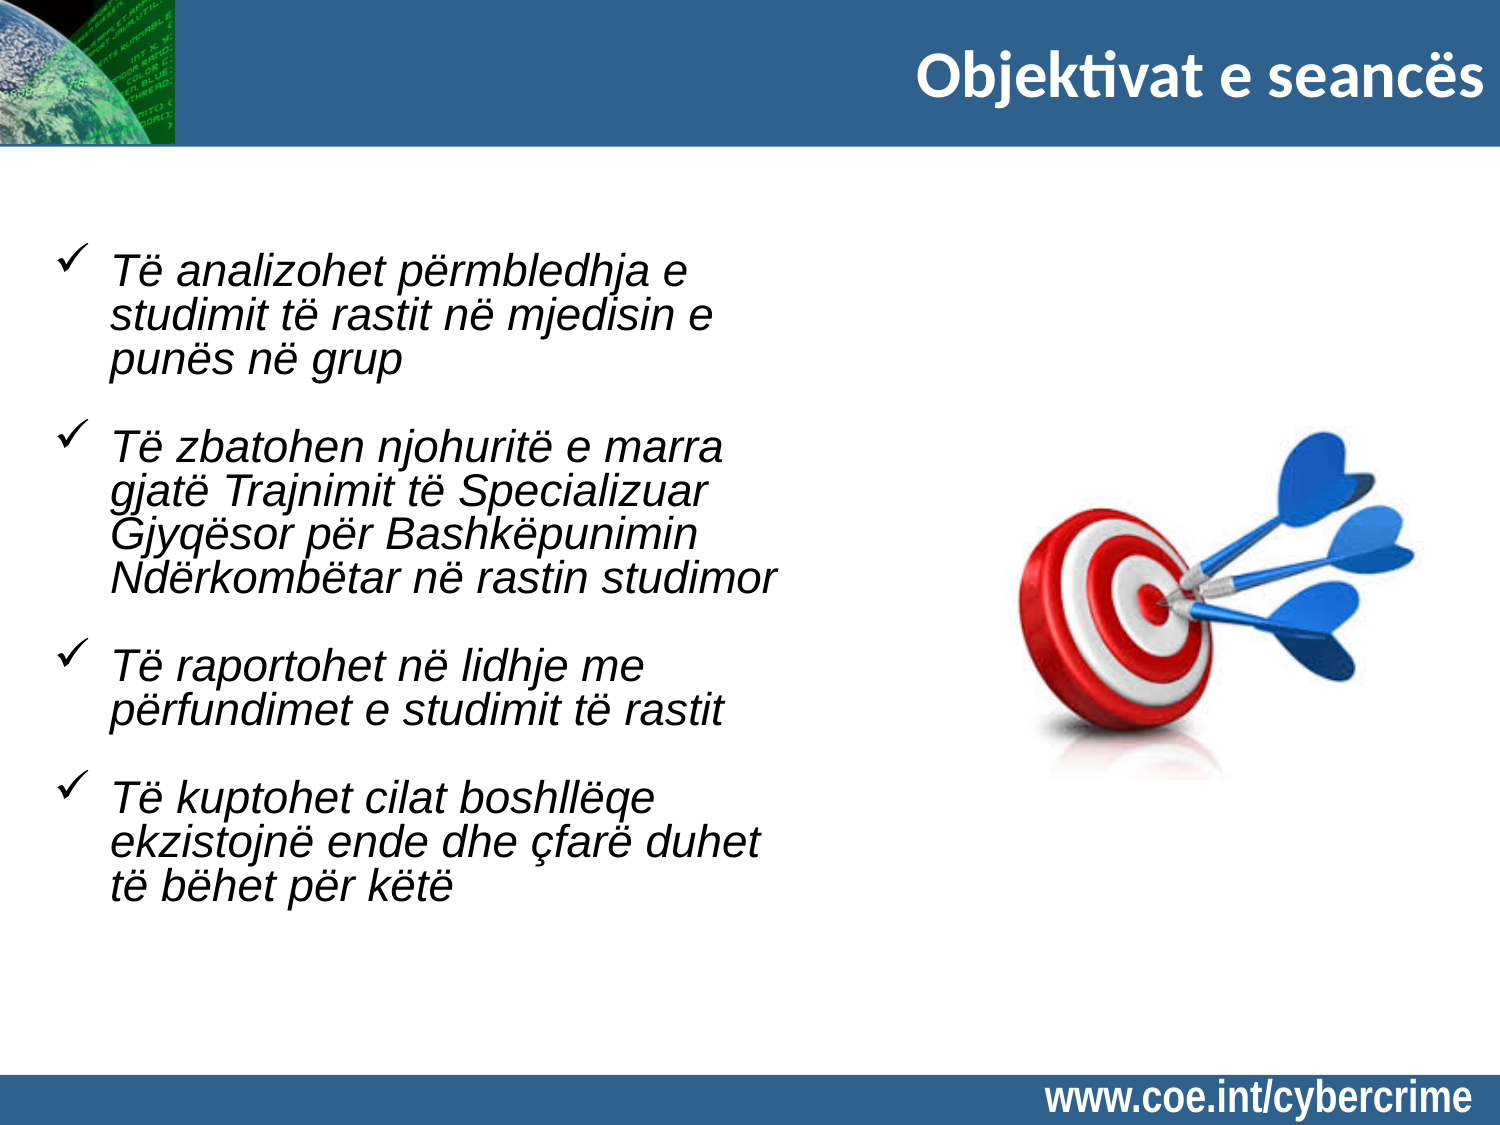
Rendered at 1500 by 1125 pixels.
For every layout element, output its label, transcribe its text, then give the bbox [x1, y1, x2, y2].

picture [0, 0, 175, 144]
text_box Objektivat e seancës [177, 0, 1500, 149]
picture [978, 426, 1441, 780]
text_box www.coe.int/cybercrime [1030, 1059, 1500, 1125]
text_box Të analizohet përmbledhja e studimit të rastit në mjedisin e punës në grup Të zbatohen njohuritë e marra gjatë Trajnimit të Specializuar Gjyqësor për Bashkëpunimin Ndërkombëtar në rastin studimor Të raportohet në lidhje me përfundimet e studimit të rastit Të kuptohet cilat boshllëqe ekzistojnë ende dhe çfarë duhet të bëhet për këtë [39, 243, 807, 918]
text_box [0, 1073, 1030, 1125]
